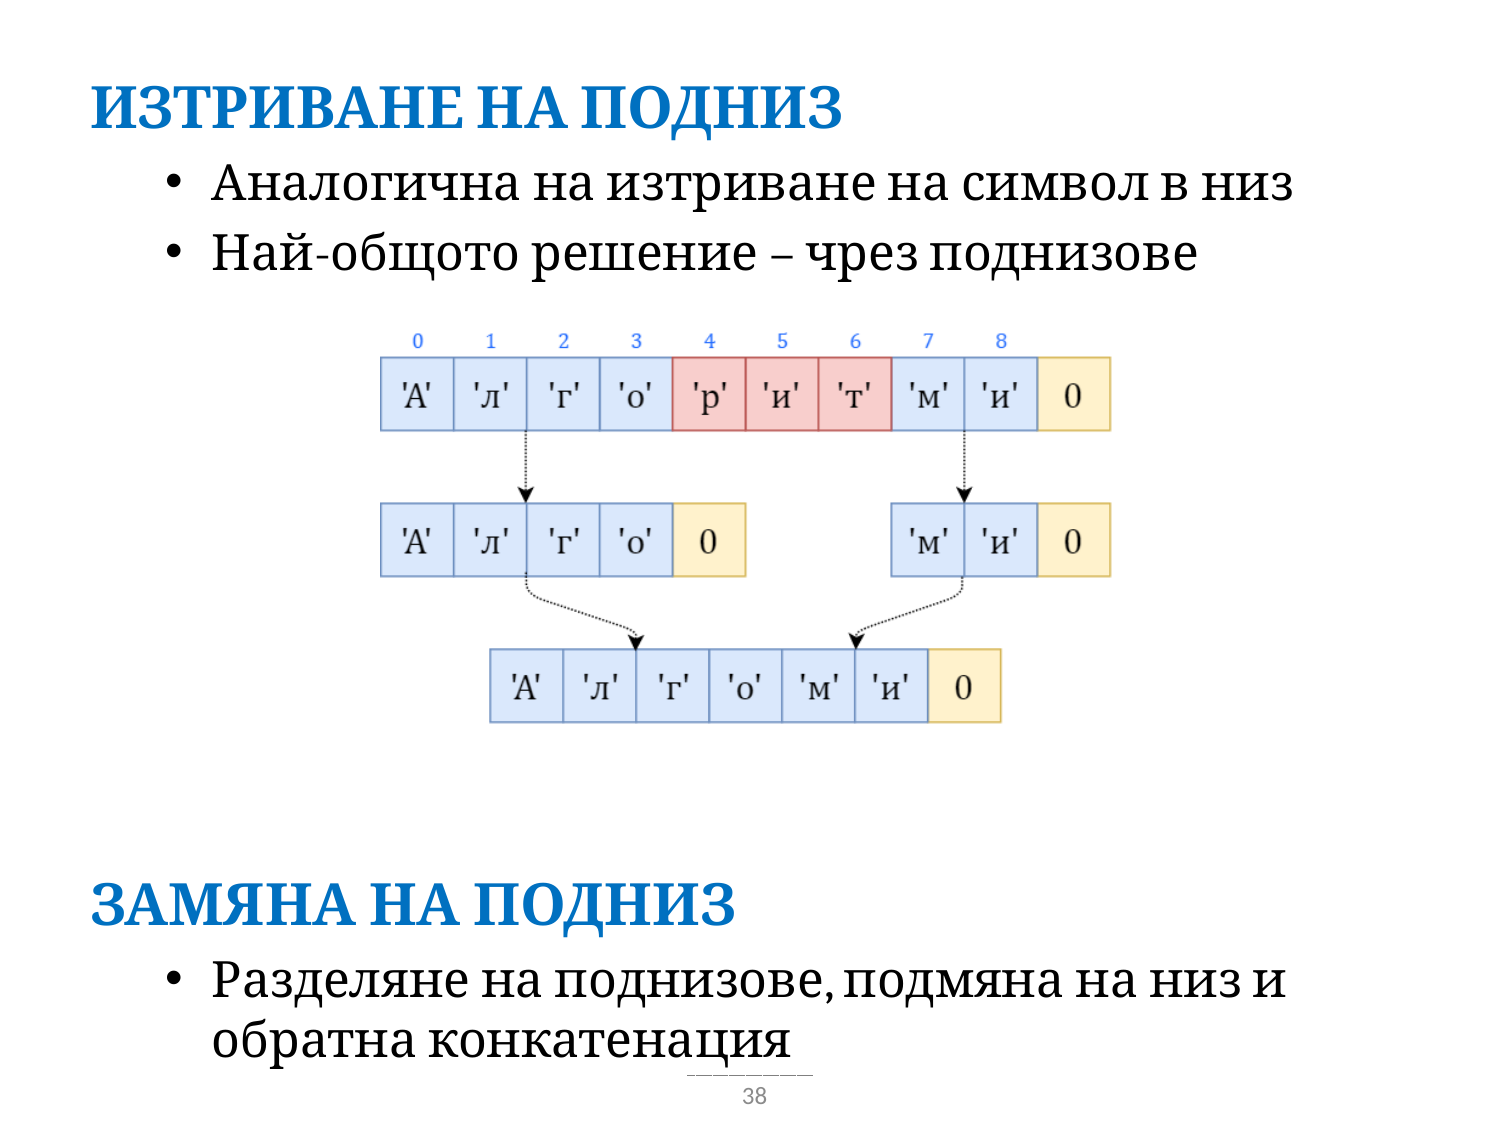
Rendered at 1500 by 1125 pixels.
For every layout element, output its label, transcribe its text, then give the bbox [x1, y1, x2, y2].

slide_number 38 [579, 1065, 930, 1125]
picture [380, 302, 1113, 726]
list Изтриване на подниз Аналогична на изтриване на символ в низ Най-общото решение – чрез поднизове Замяна на подниз Разделяне на поднизове, подмяна на низ и обратна конкатенация [75, 62, 1450, 1063]
